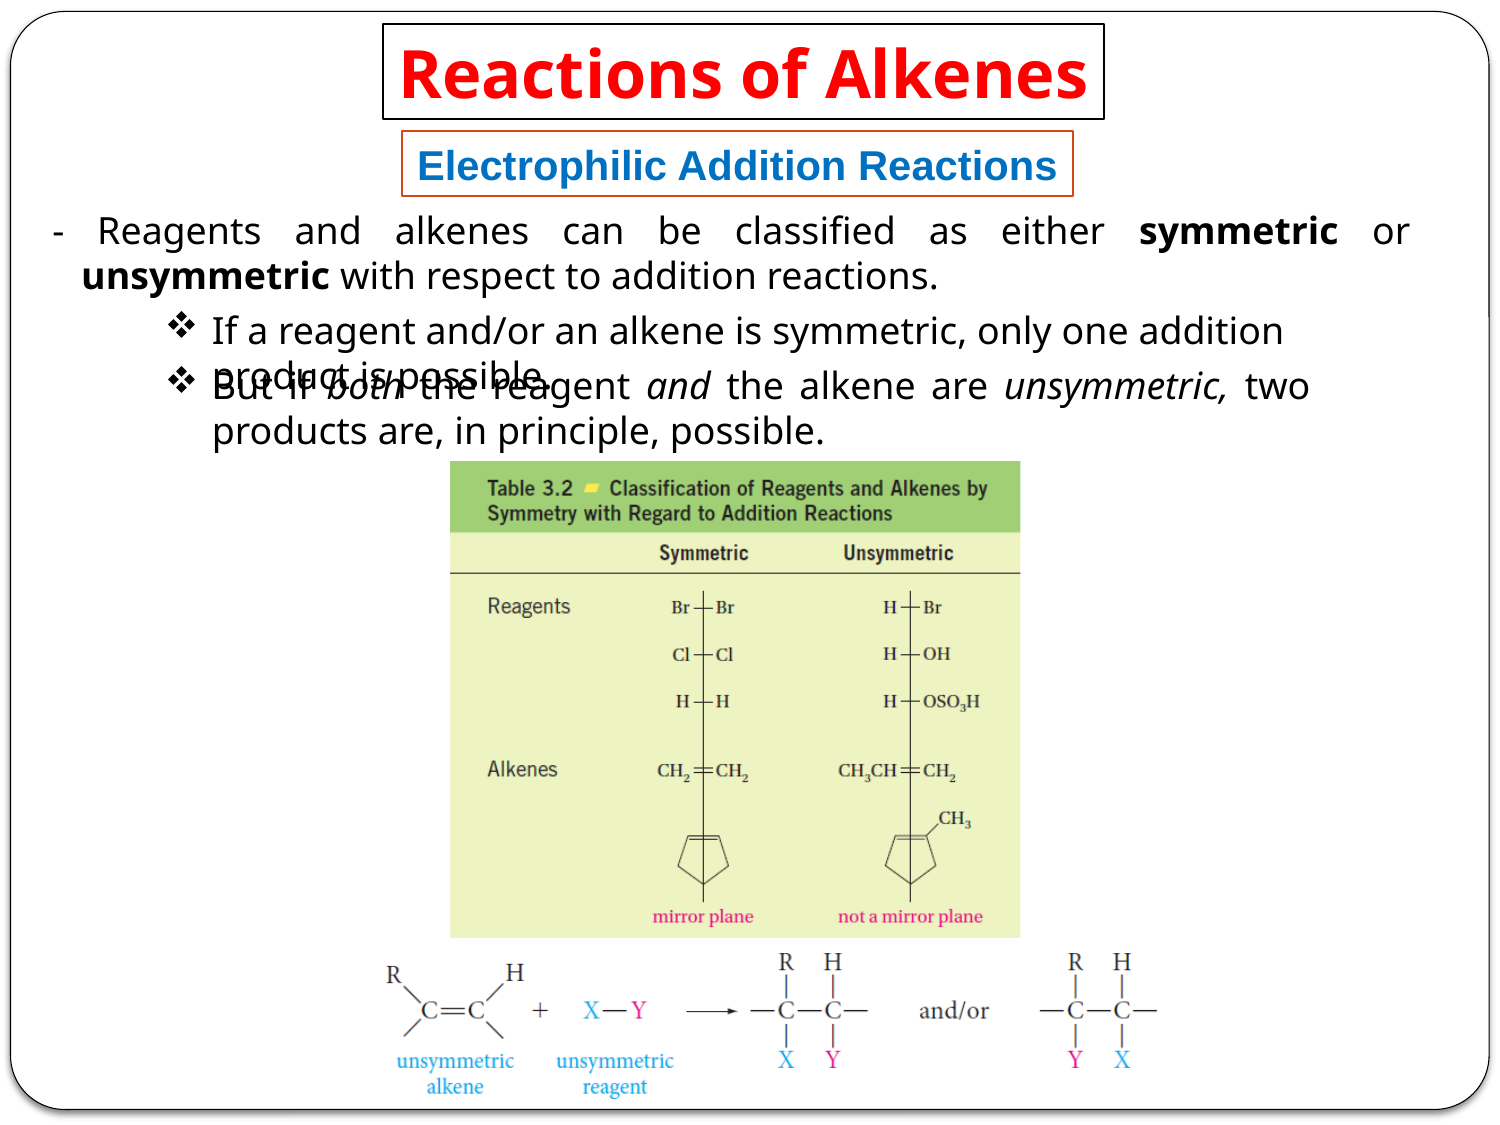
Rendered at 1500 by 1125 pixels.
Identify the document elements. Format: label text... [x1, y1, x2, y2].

text_box If a reagent and/or an alkene is symmetric, only one addition product is possible. [150, 299, 1326, 405]
picture [449, 461, 1021, 938]
picture [374, 947, 1163, 1101]
text_box Reactions of Alkenes [382, 23, 1105, 120]
text_box Electrophilic Addition Reactions [401, 130, 1074, 197]
text_box But if both the reagent and the alkene are unsymmetric, two products are, in principle, possible. [150, 405, 1326, 460]
text_box - Reagents and alkenes can be classified as either symmetric or unsymmetric with respect to addition reactions. [37, 199, 1425, 305]
